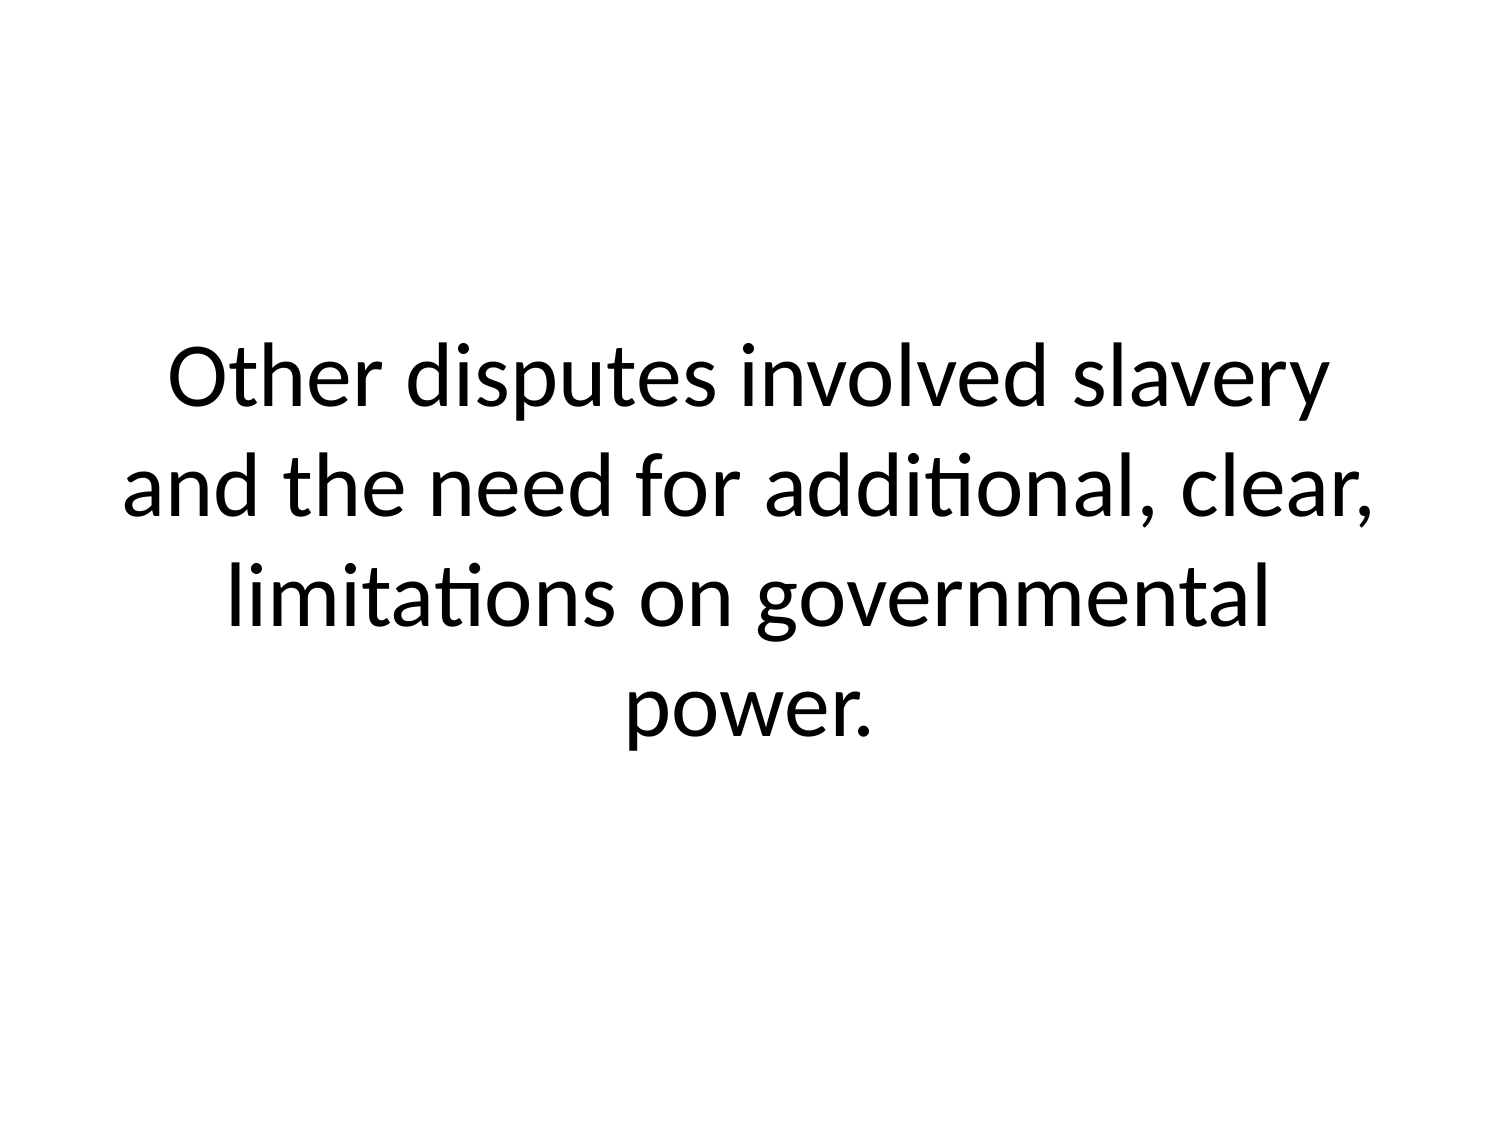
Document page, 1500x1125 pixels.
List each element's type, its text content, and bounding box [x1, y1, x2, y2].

title Other disputes involved slavery and the need for additional, clear, limitations on governmental power. [75, 45, 1425, 1025]
